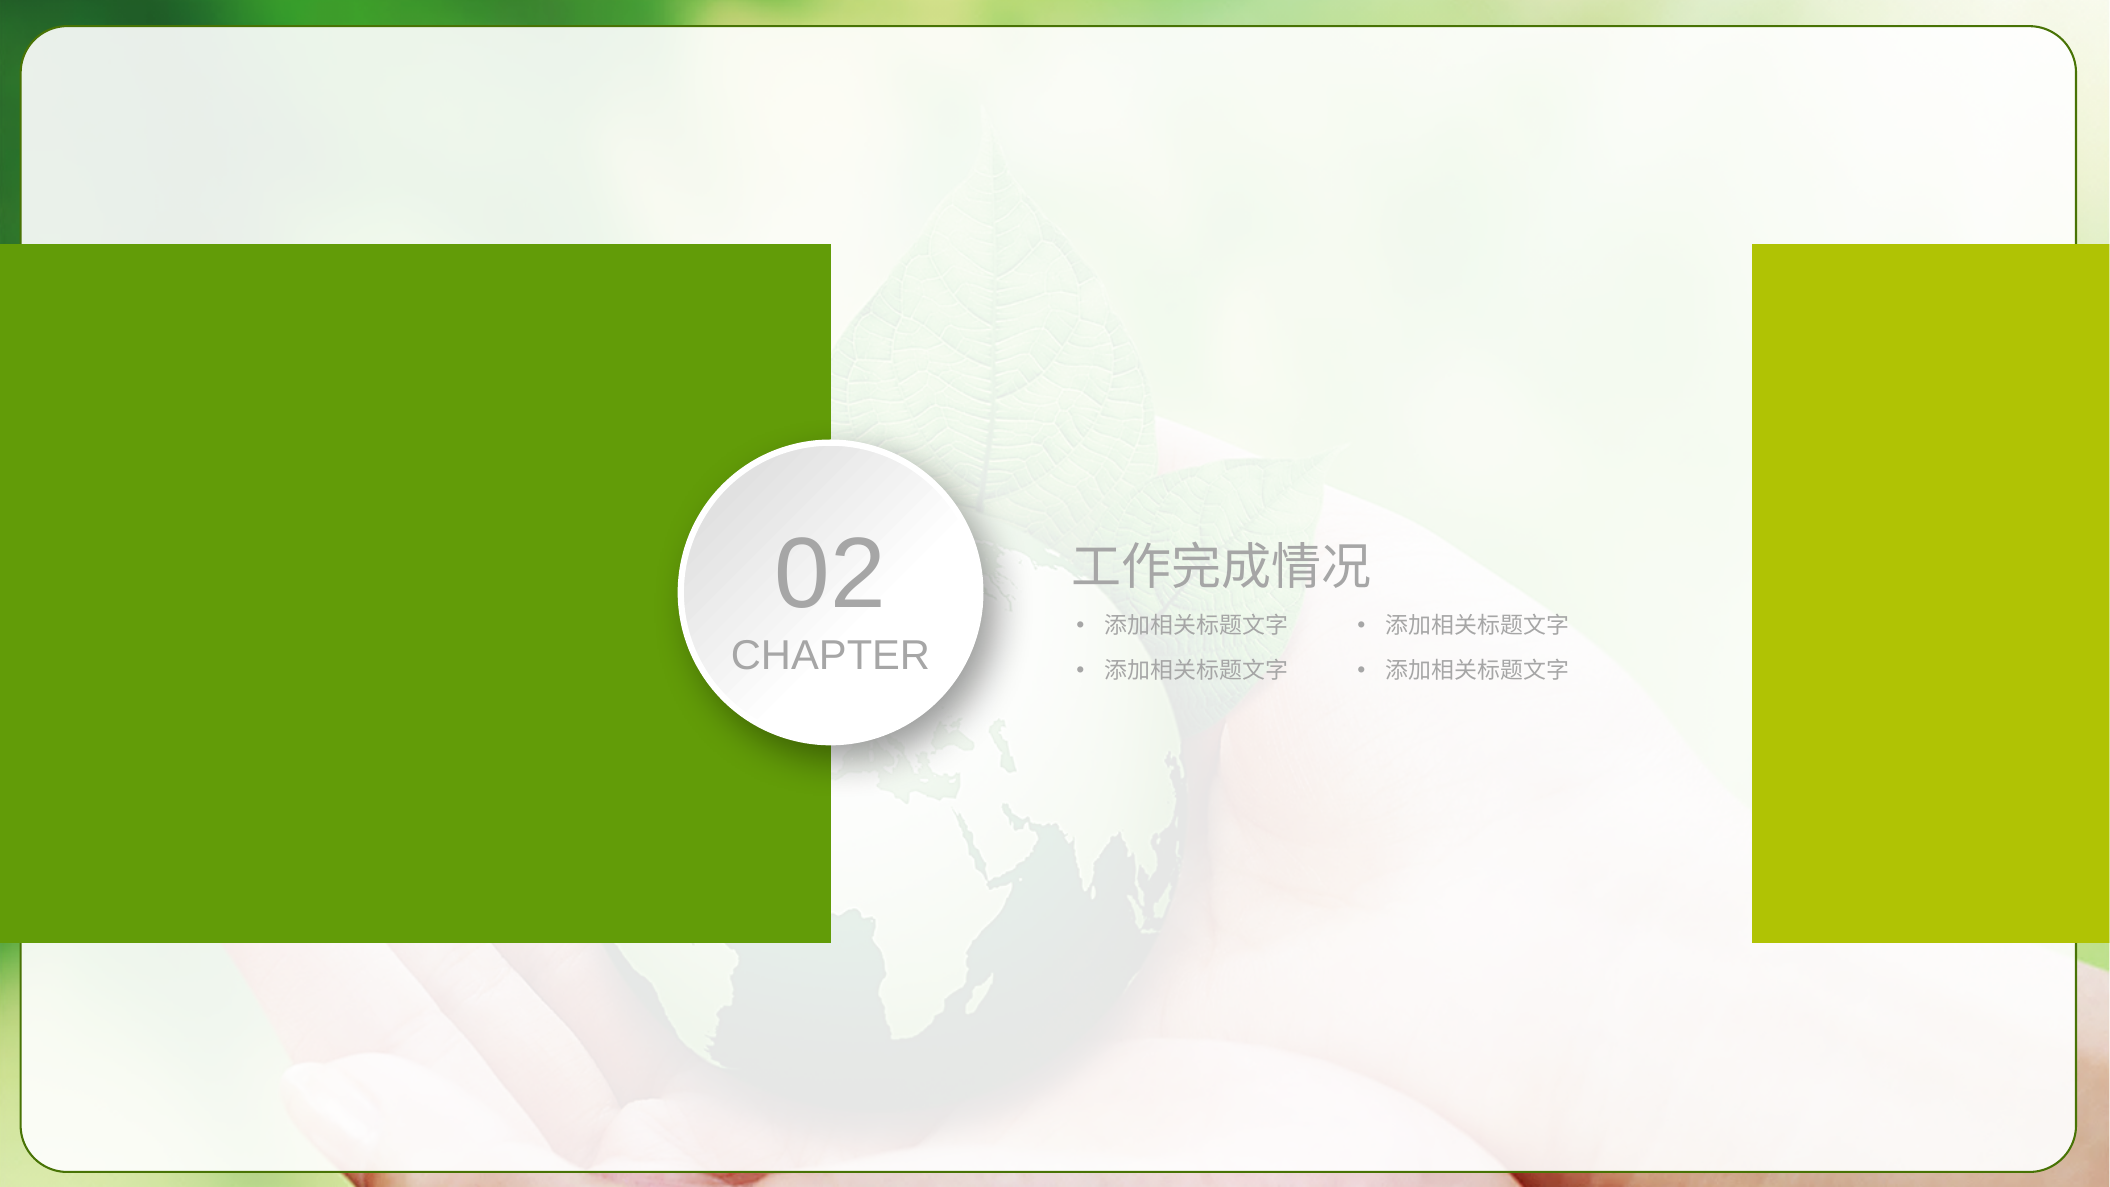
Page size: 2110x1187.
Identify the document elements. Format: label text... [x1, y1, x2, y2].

text_box 添加相关标题文字 [1342, 648, 1585, 691]
text_box [1751, 243, 2110, 943]
picture [0, 943, 2110, 1187]
text_box [679, 441, 982, 744]
text_box 添加相关标题文字 [1342, 603, 1585, 646]
text_box 添加相关标题文字 [1061, 603, 1304, 646]
text_box 工作完成情况 [1071, 534, 1595, 595]
text_box 添加相关标题文字 [1061, 648, 1304, 691]
text_box 02 CHAPTER [706, 507, 955, 678]
text_box [0, 243, 832, 943]
picture [0, 0, 2110, 243]
